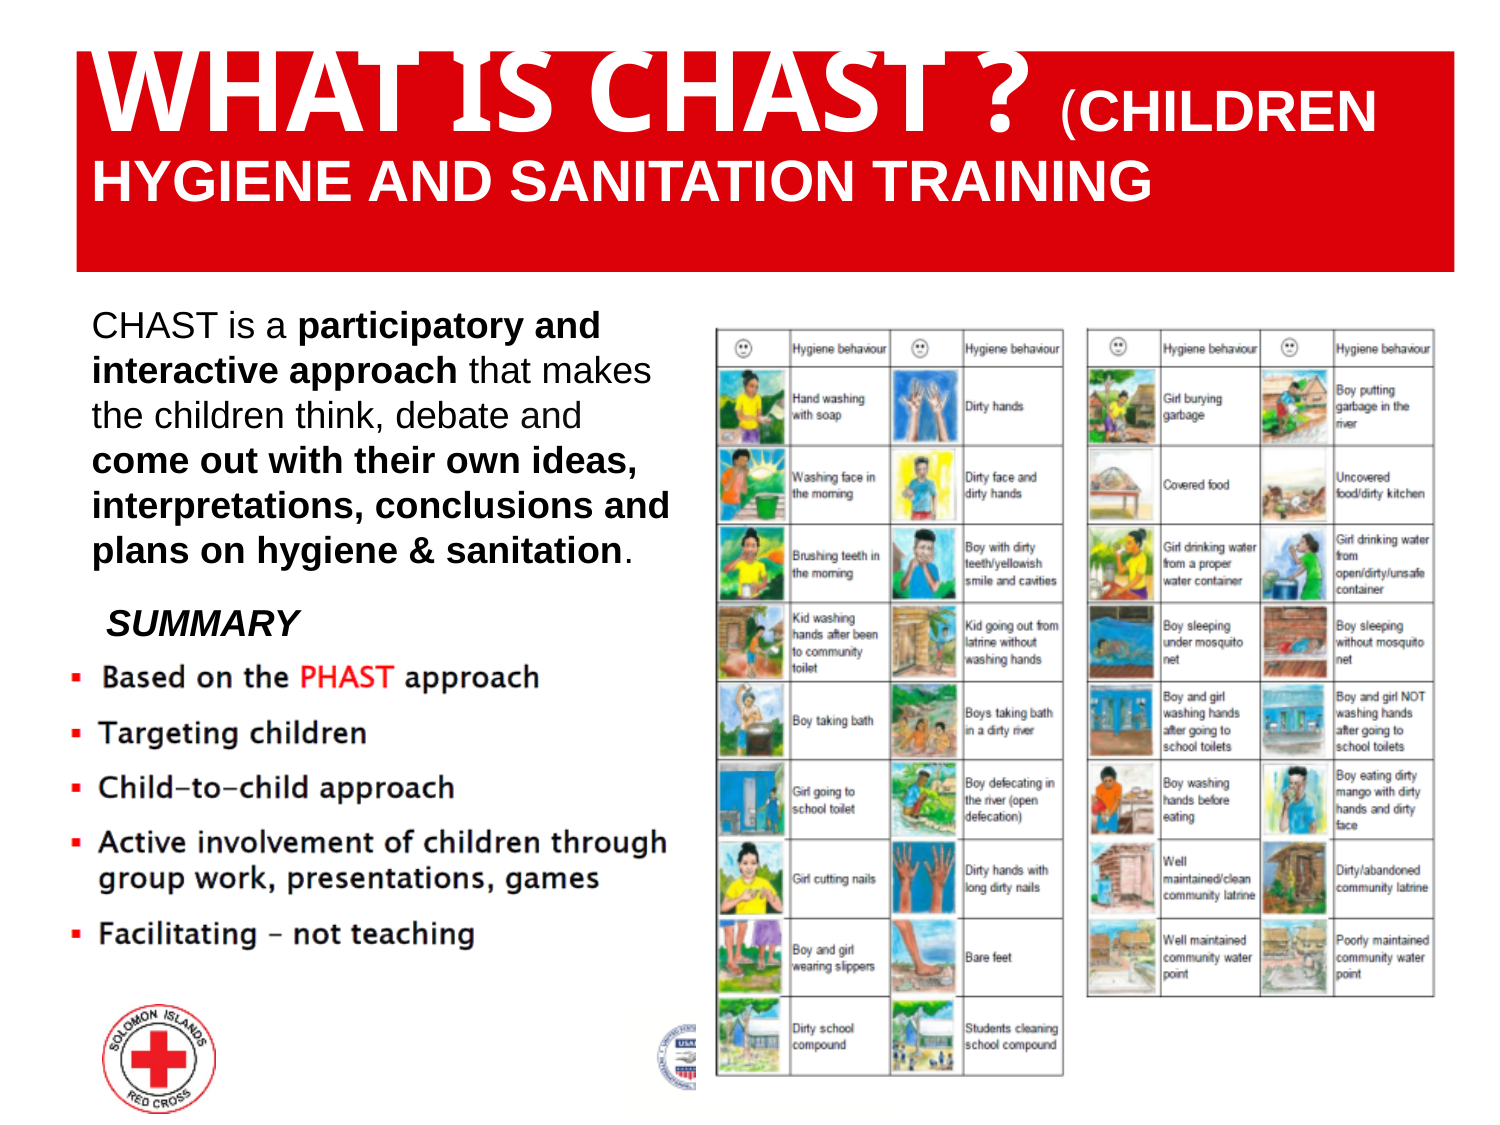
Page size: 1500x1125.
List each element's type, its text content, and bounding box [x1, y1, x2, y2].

text_box SUMMARY [91, 591, 325, 651]
list CHAST is a participatory and interactive approach that makes the children think, debate and come out with their own ideas, interpretations, conclusions and plans on hygiene & sanitation. [76, 292, 694, 599]
picture [102, 1004, 216, 1114]
picture [50, 292, 1492, 1114]
title What is CHAST ? (Children Hygiene and Sanitation Training [76, 51, 1455, 273]
